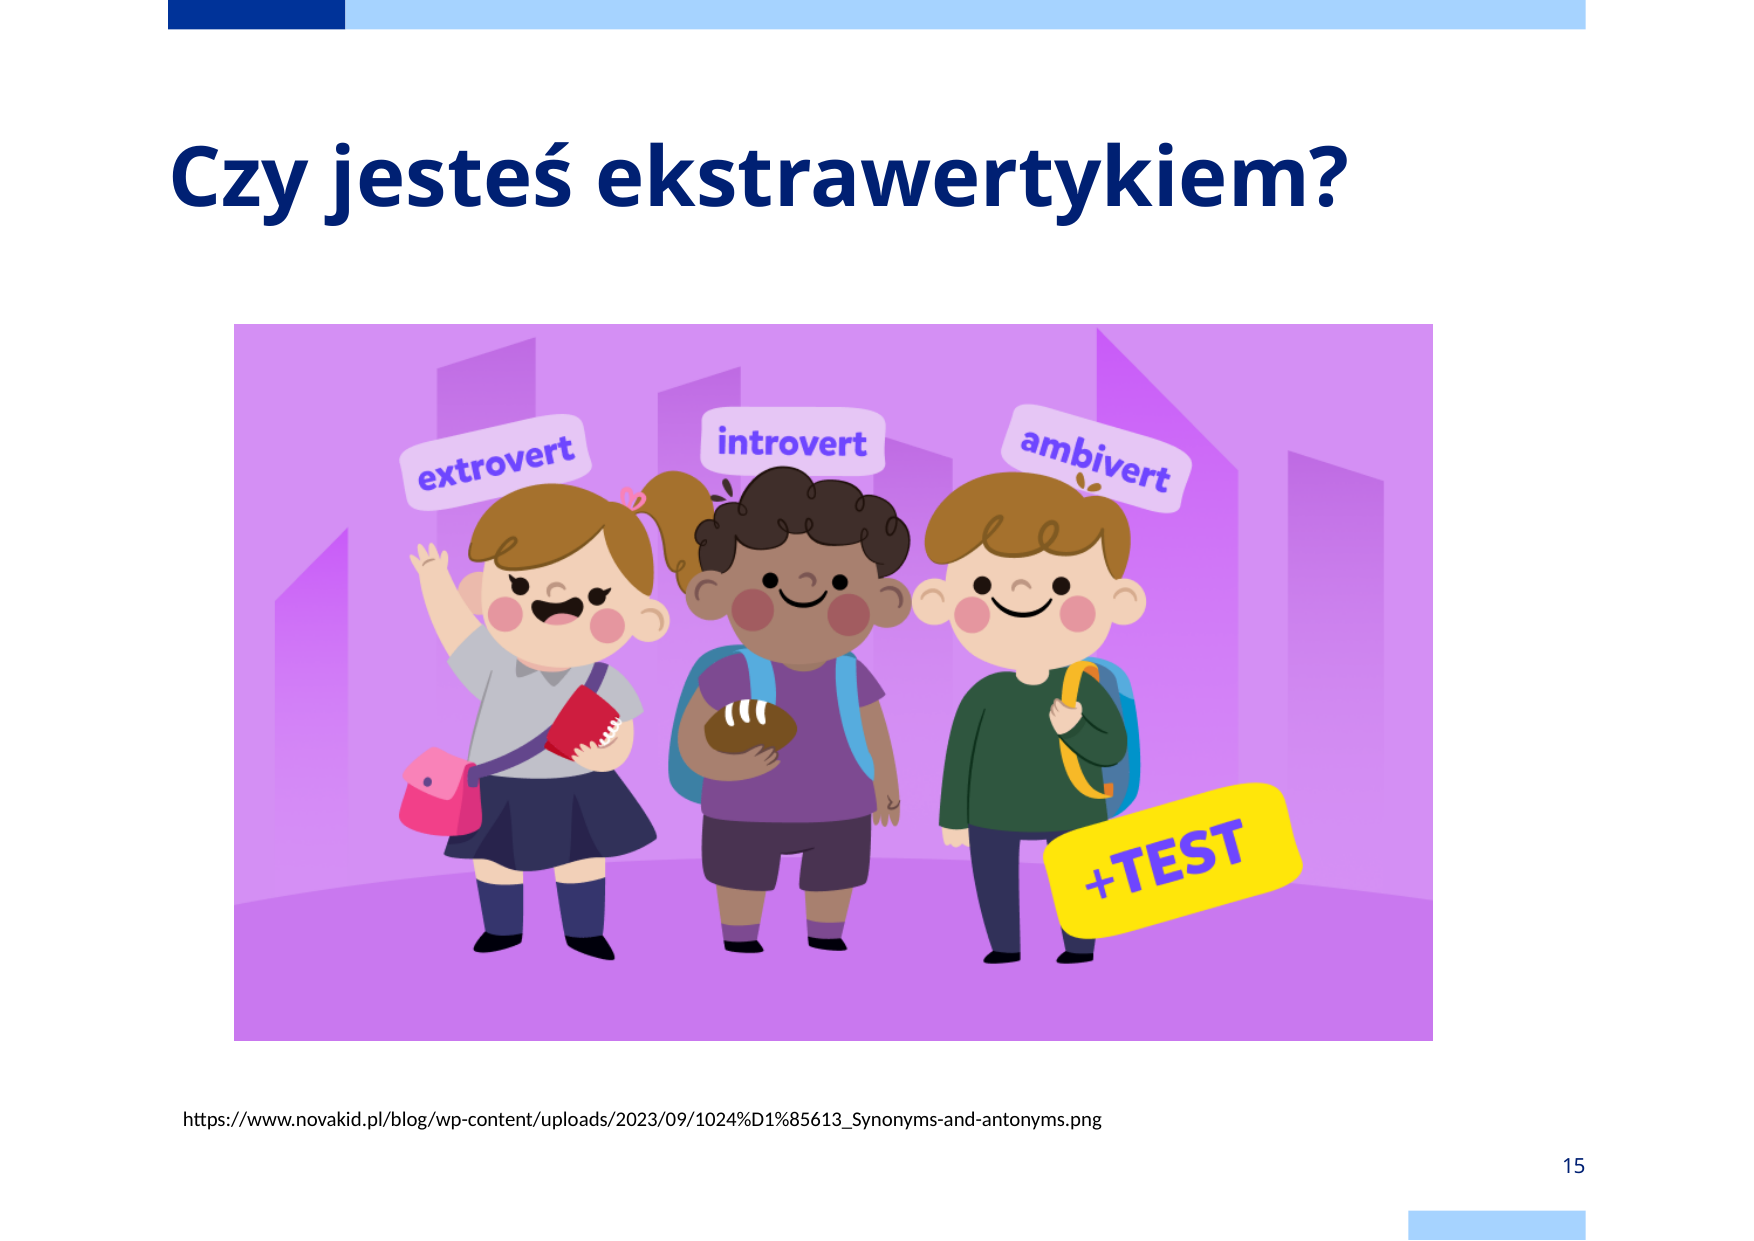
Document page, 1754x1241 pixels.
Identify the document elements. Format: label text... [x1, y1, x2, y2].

title Czy jesteś ekstrawertykiem? [168, 147, 1586, 325]
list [234, 324, 1433, 1041]
text_box https://www.novakid.pl/blog/wp-content/uploads/2023/09/1024%D1%85613_Synonyms-and-antonyms.png [168, 1098, 1551, 1139]
slide_number 15 [1408, 1151, 1586, 1182]
